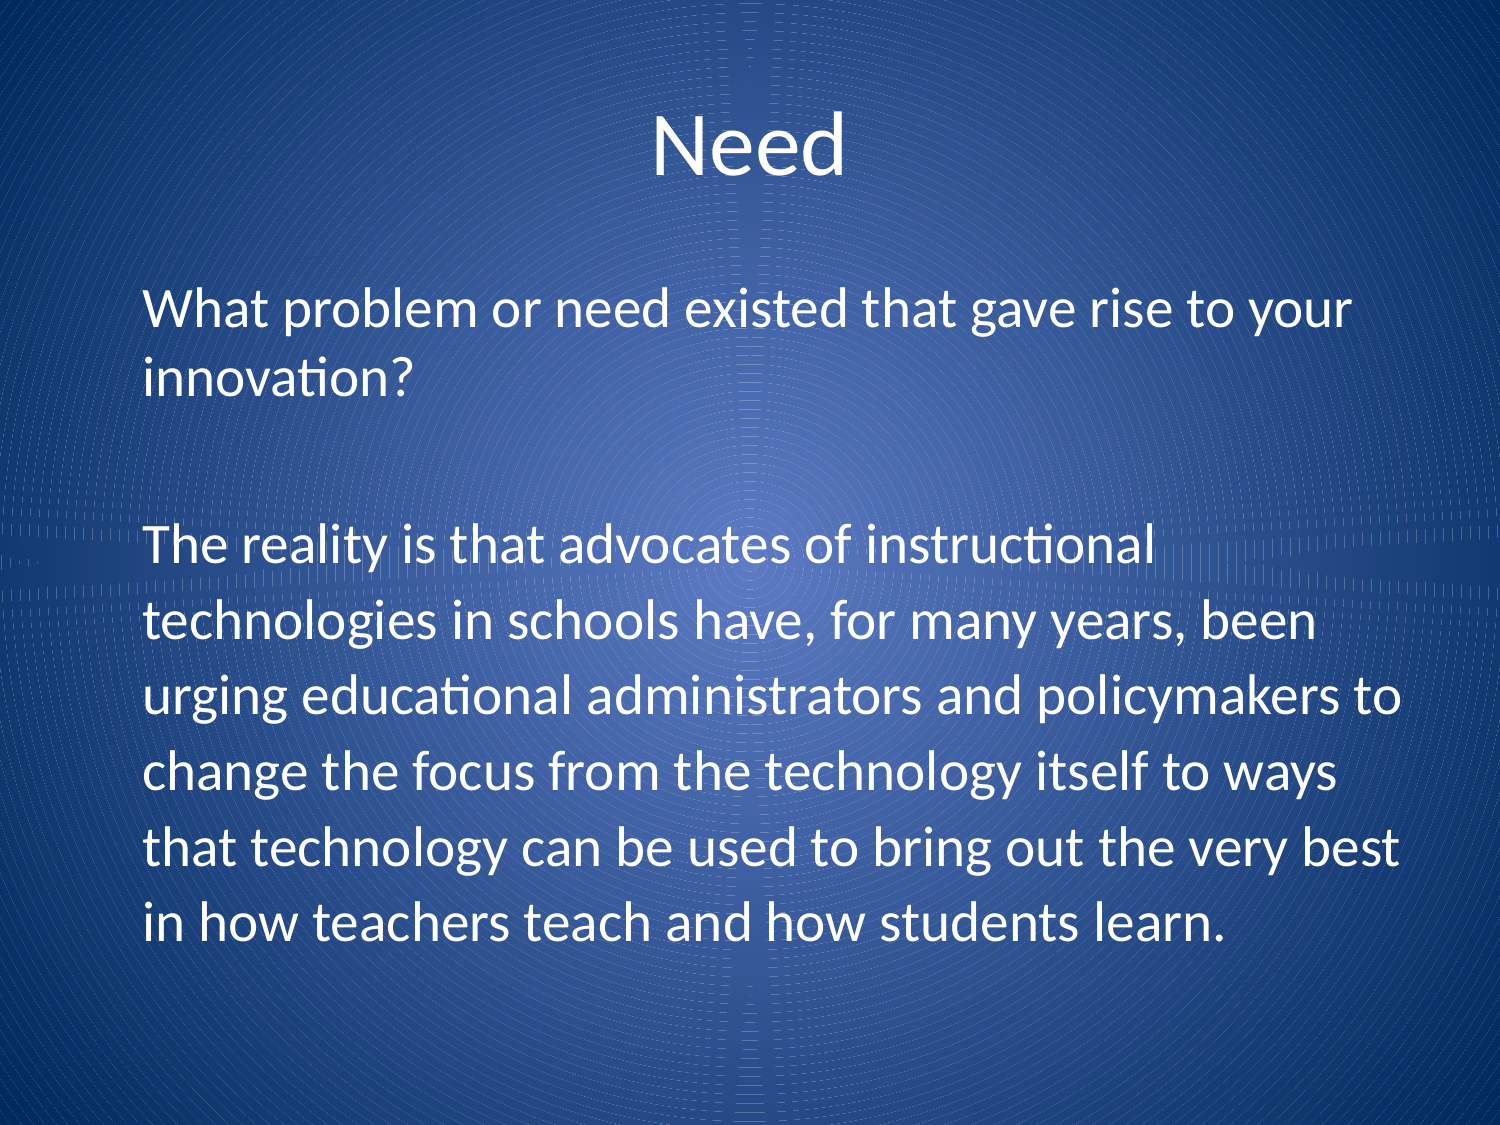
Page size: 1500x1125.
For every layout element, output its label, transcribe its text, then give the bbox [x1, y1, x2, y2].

title Need [75, 45, 1425, 233]
list What problem or need existed that gave rise to your innovation? The reality is that advocates of instructional technologies in schools have, for many years, been urging educational administrators and policymakers to change the focus from the technology itself to ways that technology can be used to bring out the very best in how teachers teach and how students learn. [75, 262, 1425, 1005]
